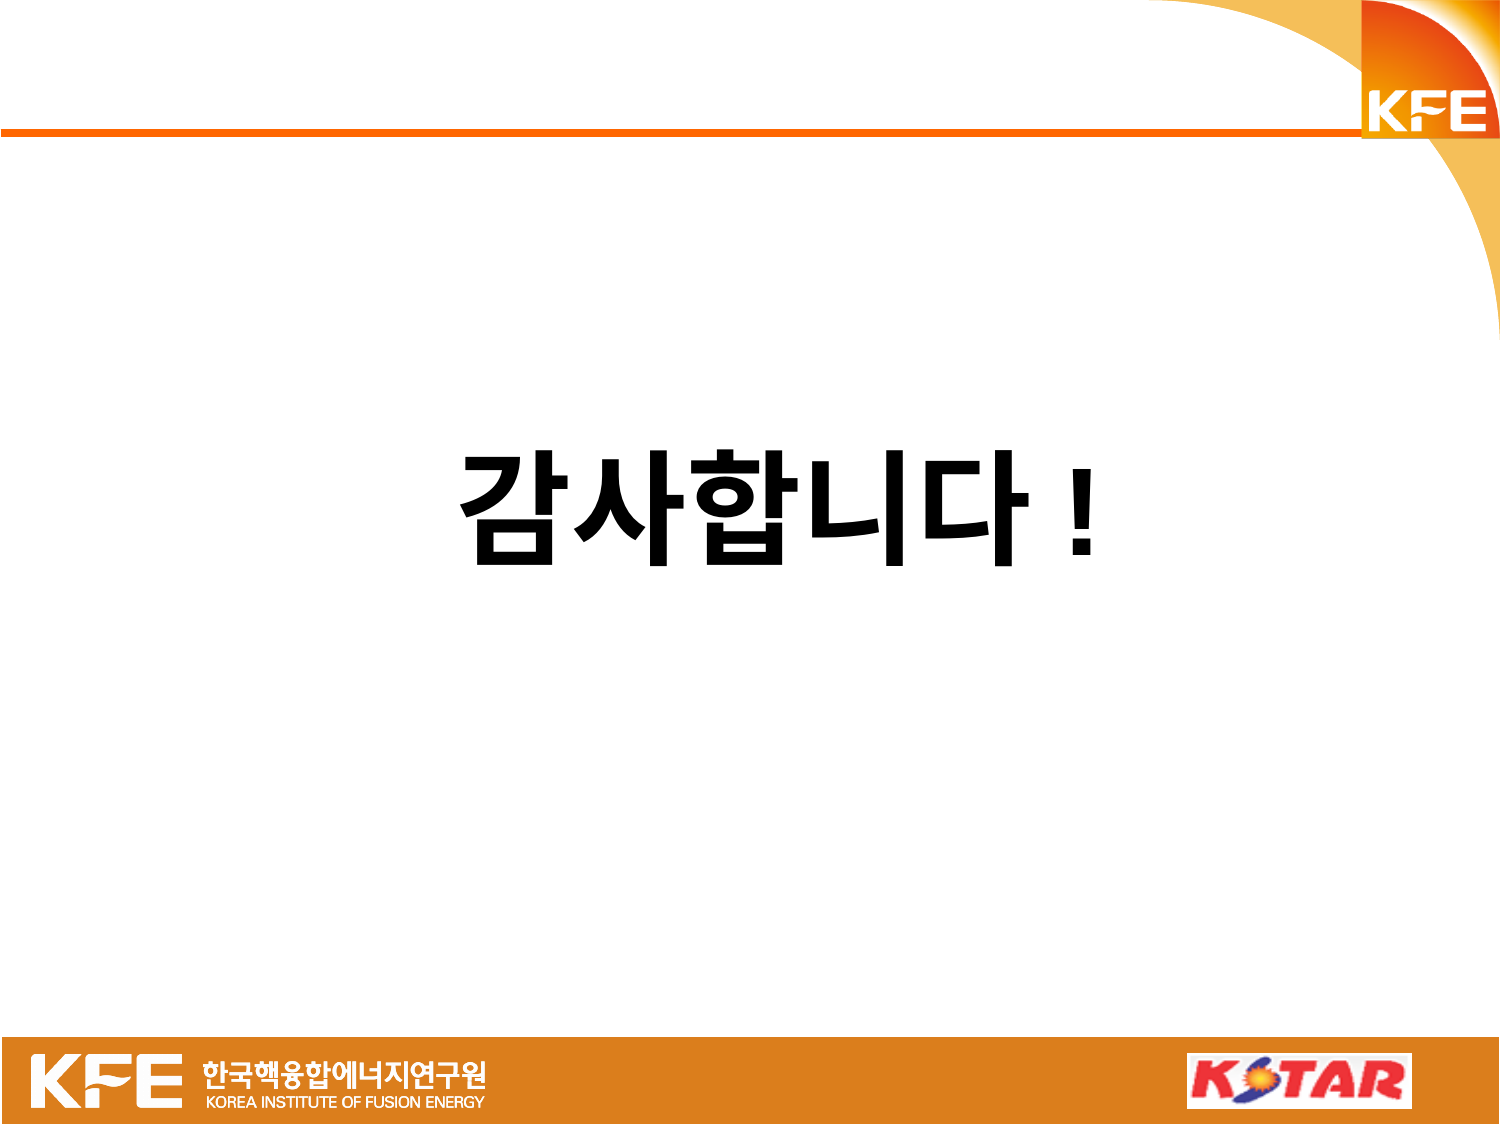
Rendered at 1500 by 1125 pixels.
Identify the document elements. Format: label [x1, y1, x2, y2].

picture [1186, 1053, 1412, 1109]
picture [1359, 0, 1500, 140]
